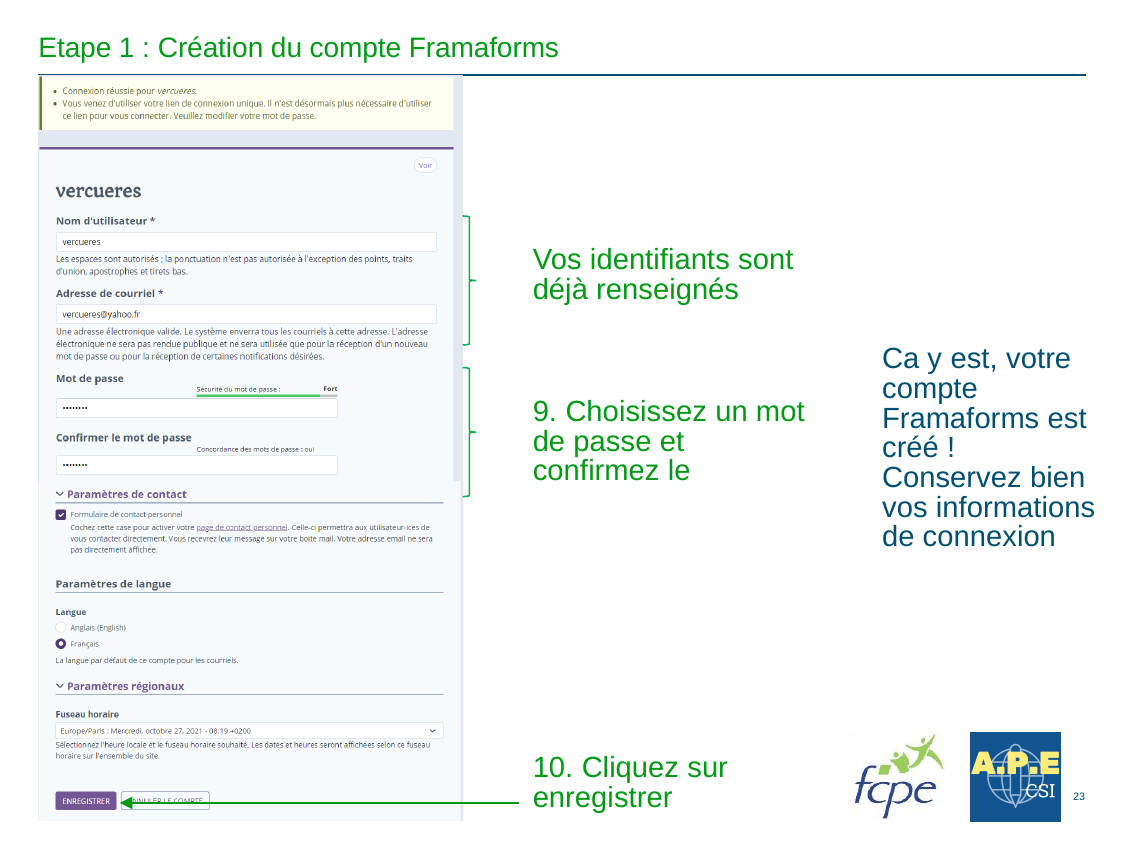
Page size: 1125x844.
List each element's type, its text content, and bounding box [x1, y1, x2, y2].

picture [37, 76, 464, 821]
text_box 9. Choisissez un mot de passe et confirmez le [532, 397, 817, 487]
text_box [467, 367, 476, 496]
slide_number 23 [1060, 791, 1086, 813]
list Etape 1 : Création du compte Framaforms [38, 28, 993, 104]
text_box Vos identifiants sont déjà renseignés [532, 245, 817, 306]
picture [970, 732, 1061, 822]
text_box 10. Cliquez sur enregistrer [532, 754, 817, 814]
text_box Ca y est, votre compte Framaforms est créé ! Conservez bien vos informations de connexion [881, 345, 1125, 553]
text_box [467, 216, 476, 345]
picture [850, 730, 947, 820]
